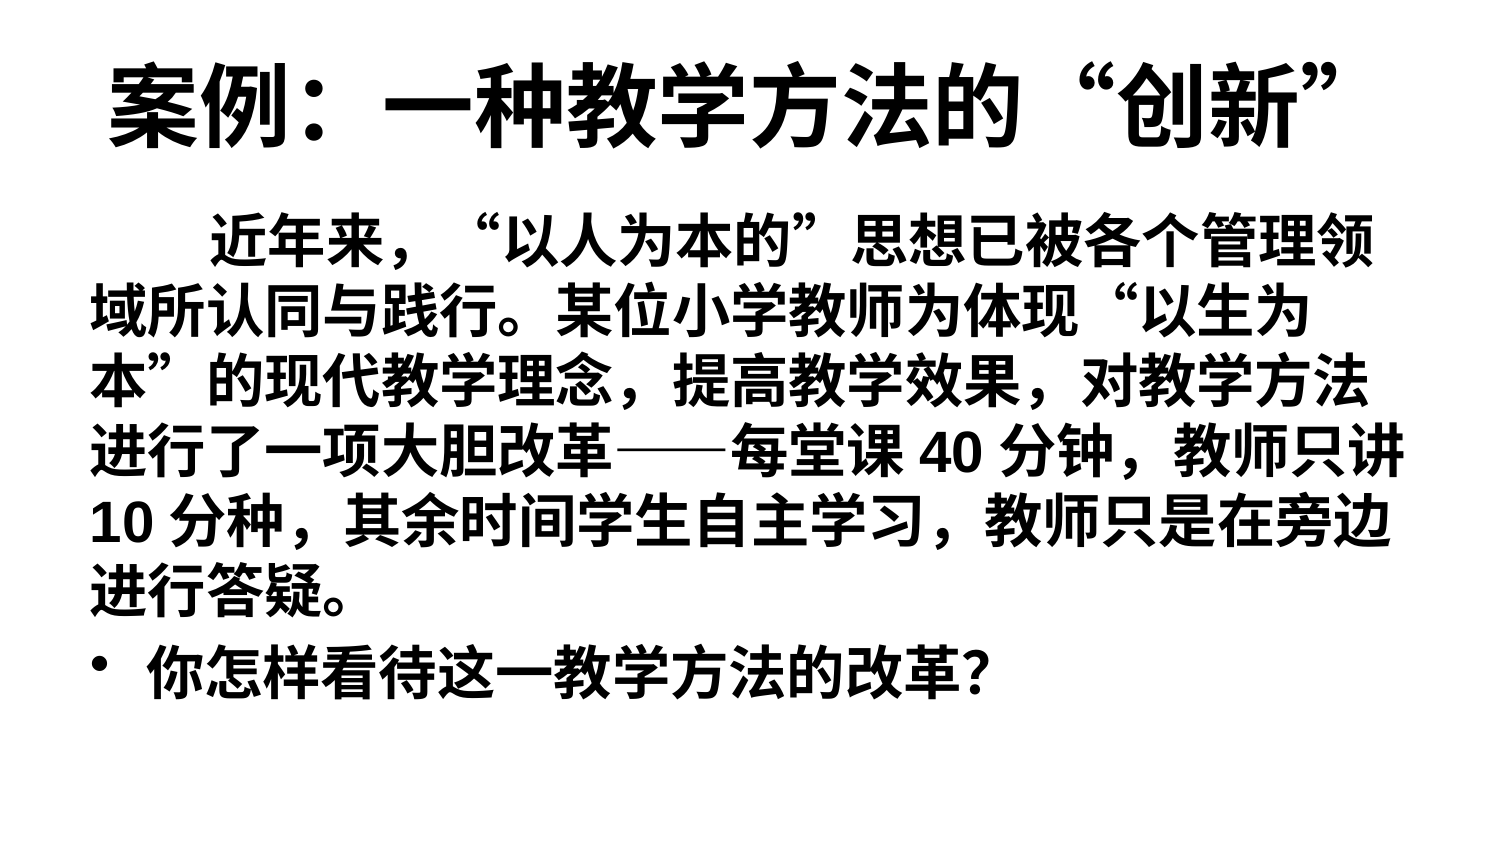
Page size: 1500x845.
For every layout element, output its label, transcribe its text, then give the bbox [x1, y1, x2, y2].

title 案例：一种教学方法的“创新” [74, 33, 1426, 175]
list 近年来，“以人为本的”思想已被各个管理领域所认同与践行。某位小学教师为体现“以生为本”的现代教学理念，提高教学效果，对教学方法进行了一项大胆改革——每堂课40分钟，教师只讲10分种，其余时间学生自主学习，教师只是在旁边进行答疑。 你怎样看待这一教学方法的改革？ [74, 196, 1426, 755]
